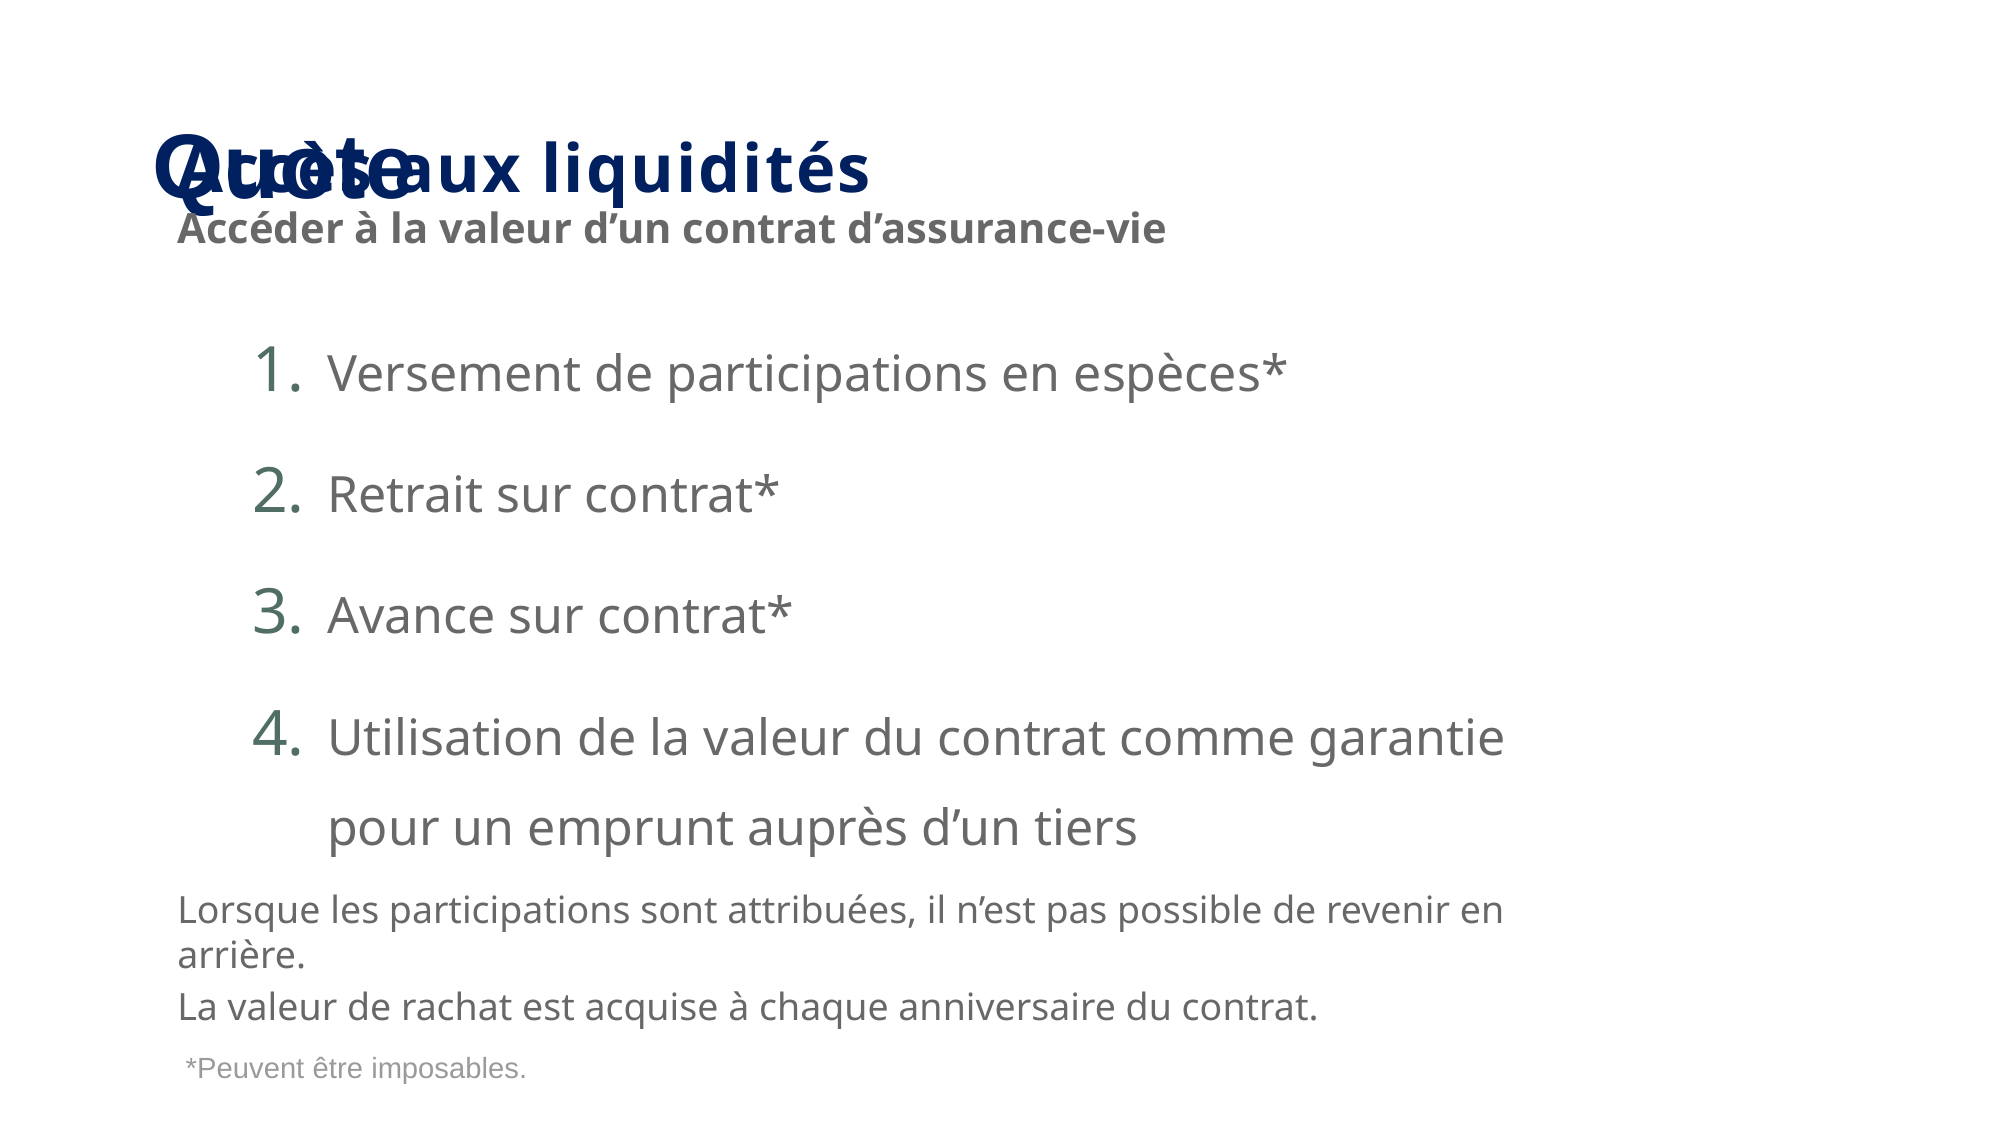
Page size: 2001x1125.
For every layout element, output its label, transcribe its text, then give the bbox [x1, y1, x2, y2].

text_box Accès aux liquidités Accéder à la valeur d’un contrat d’assurance-vie [162, 84, 1888, 303]
title Quote [137, 59, 1863, 278]
text_box *Peuvent être imposables. [170, 1042, 552, 1093]
text_box Versement de participations en espèces* Retrait sur contrat* Avance sur contrat* Utilisation de la valeur du contrat comme garantie pour un emprunt auprès d’un tiers Lorsque les participations sont attribuées, il n’est pas possible de revenir en arrière. La valeur de rachat est acquise à chaque anniversaire du contrat. [162, 303, 1607, 1035]
